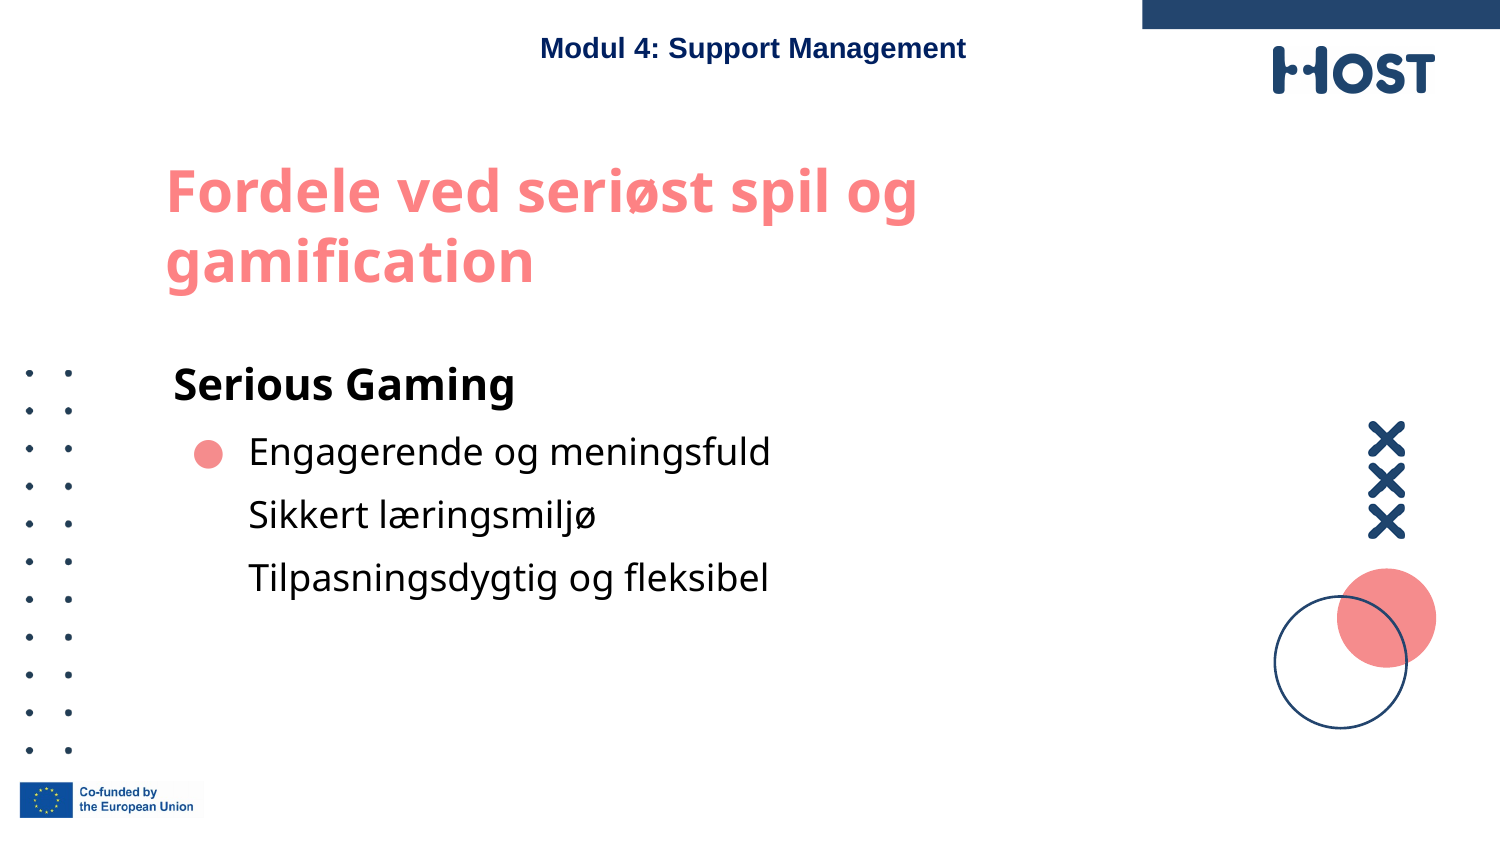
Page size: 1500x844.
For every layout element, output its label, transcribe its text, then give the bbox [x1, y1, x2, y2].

picture [1273, 46, 1435, 94]
picture [0, 370, 204, 818]
picture [1368, 421, 1405, 539]
text_box Fordele ved seriøst spil og gamification [150, 138, 1196, 253]
text_box Modul 4: Support Management [525, 10, 1054, 68]
text_box Serious Gaming Engagerende og meningsfuld Sikkert læringsmiljø Tilpasningsdygtig og fleksibel [158, 321, 1207, 765]
